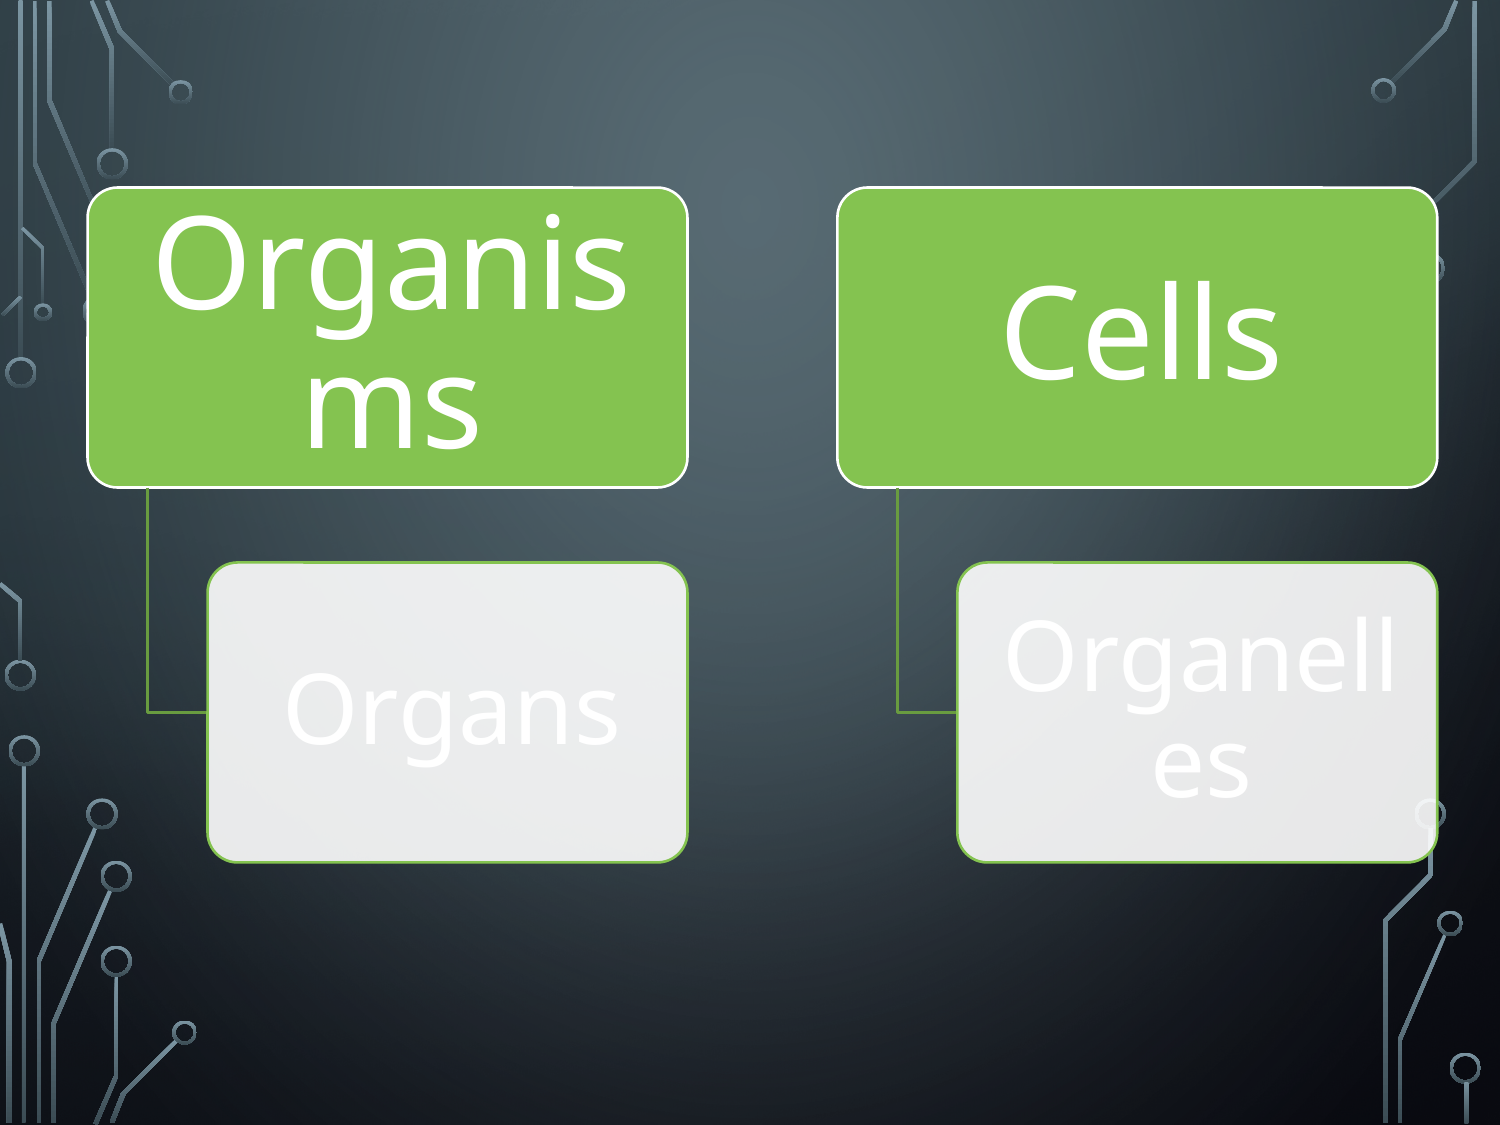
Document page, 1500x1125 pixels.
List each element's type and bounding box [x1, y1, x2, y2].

list [87, 149, 1438, 901]
